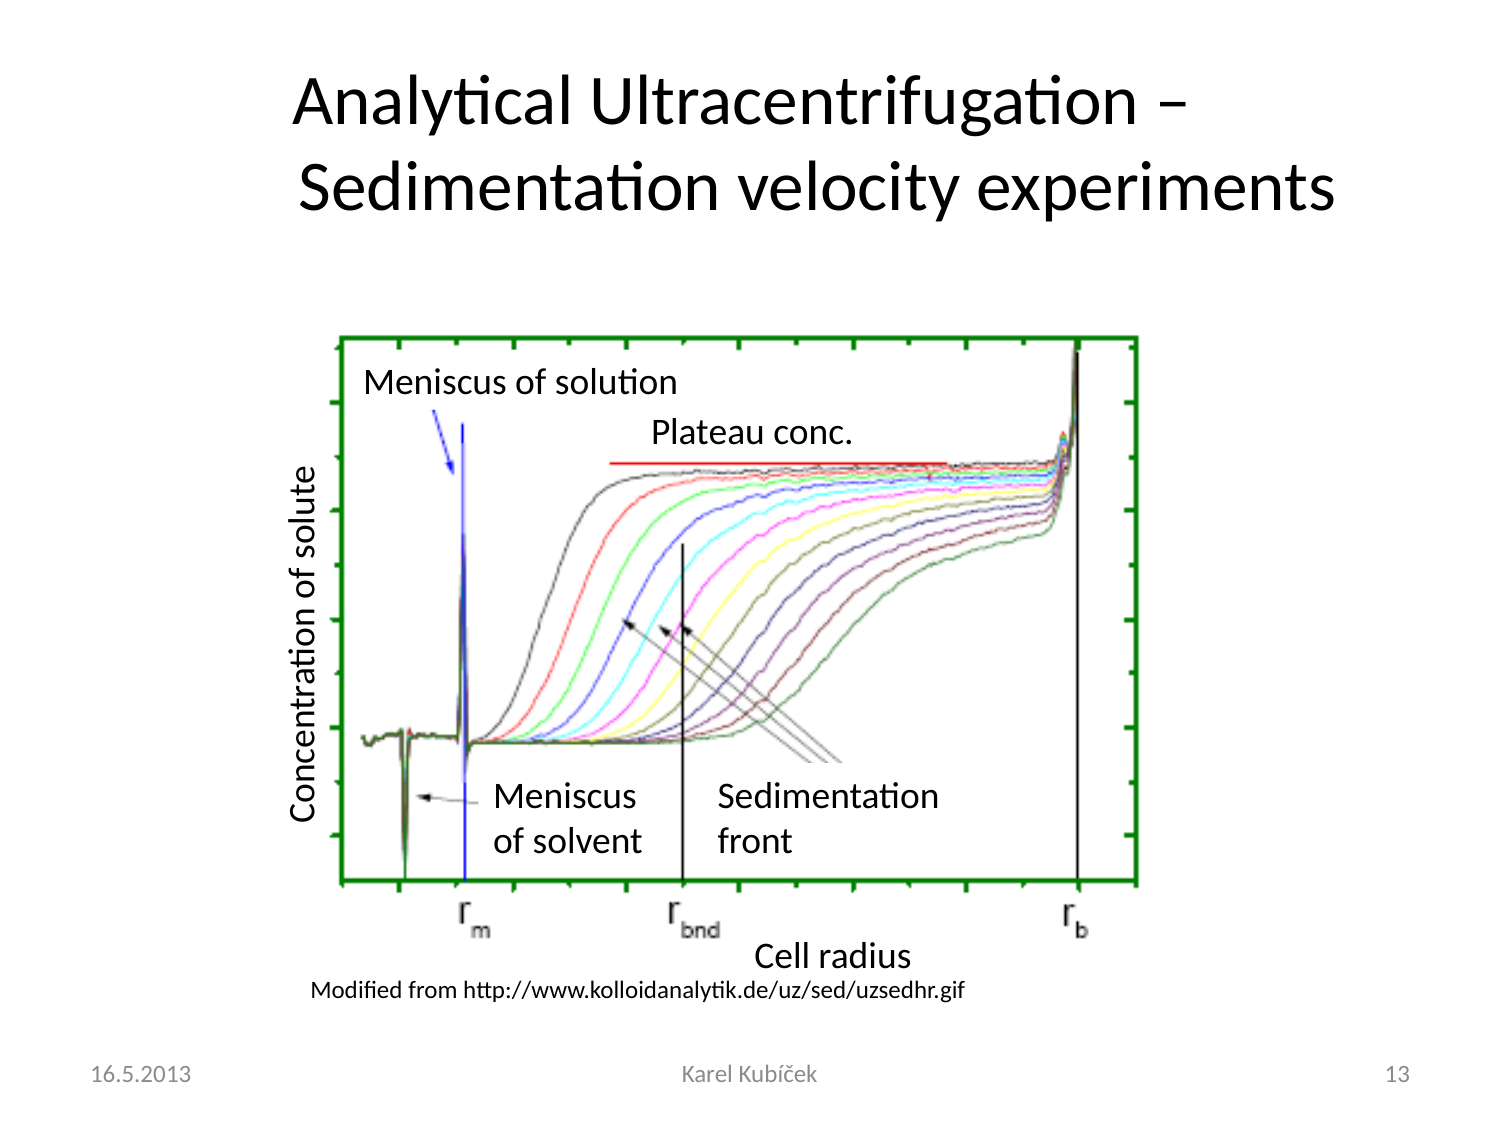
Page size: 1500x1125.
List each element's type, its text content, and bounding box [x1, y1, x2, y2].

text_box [194, 266, 1200, 1008]
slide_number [75, 1042, 425, 1103]
slide_number 13 [1074, 1042, 1425, 1103]
title Analytical Ultracentrifugation – Sedimentation velocity experiments [75, 45, 1425, 233]
footer Karel Kubíček [512, 1042, 988, 1103]
